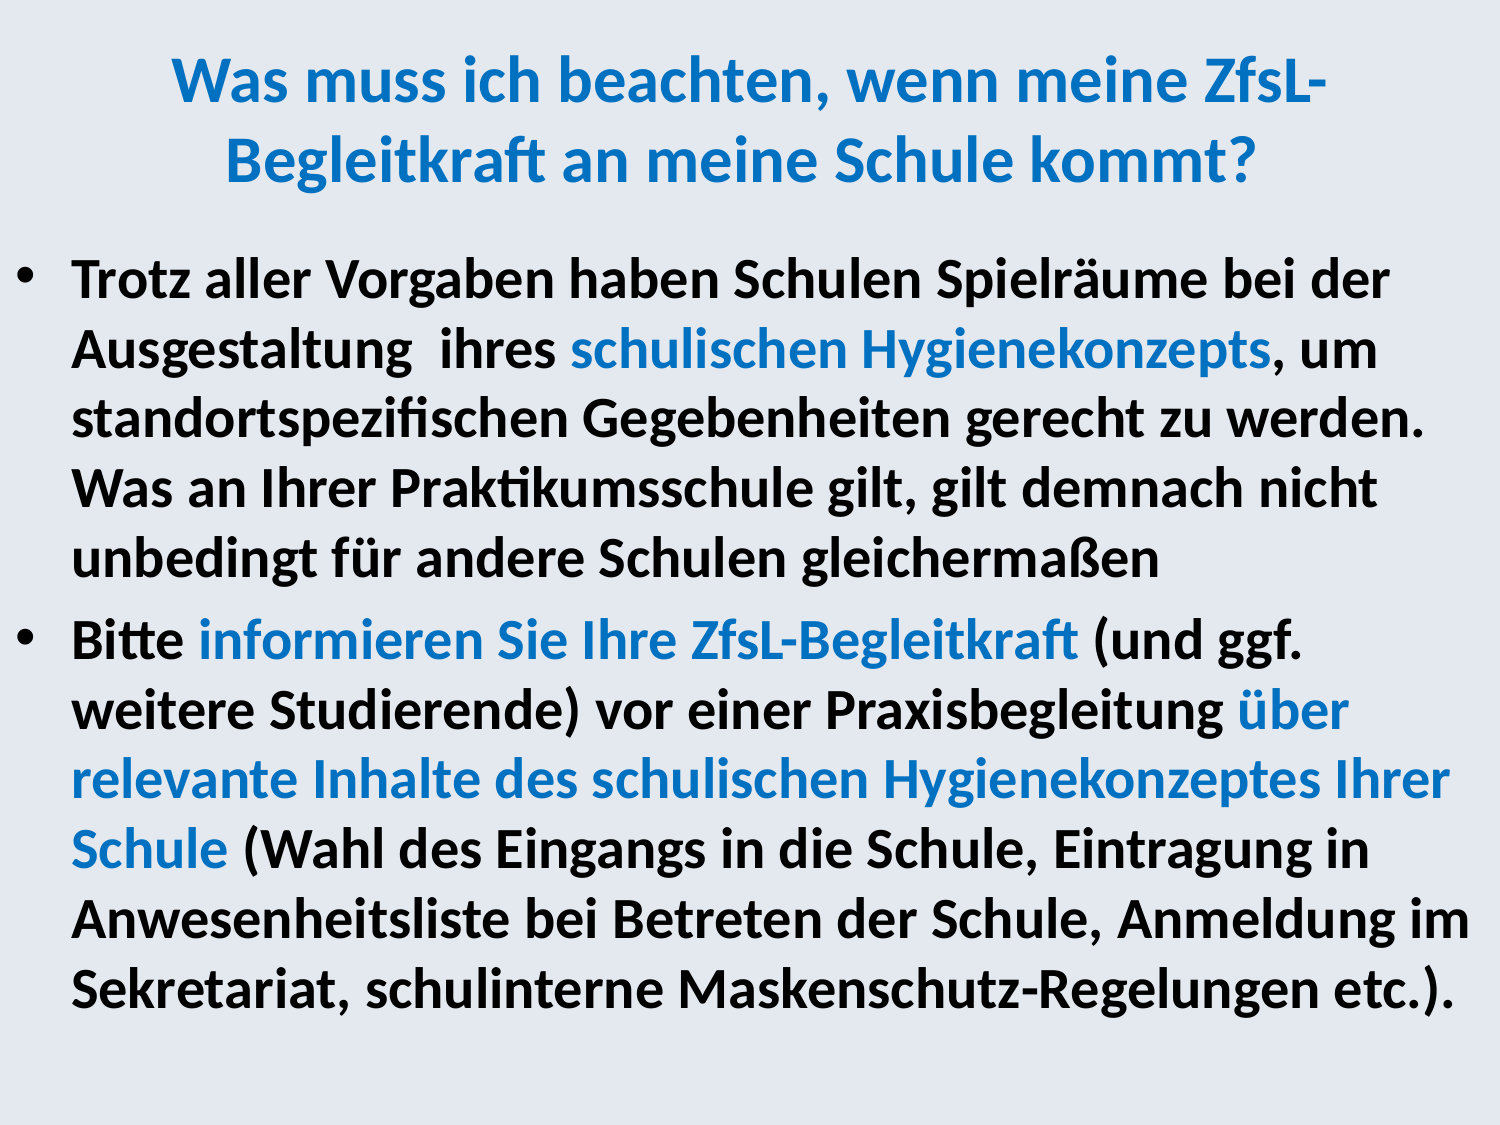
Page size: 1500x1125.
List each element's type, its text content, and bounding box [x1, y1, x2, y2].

title Was muss ich beachten, wenn meine ZfsL-Begleitkraft an meine Schule kommt? [0, 0, 1500, 232]
list Trotz aller Vorgaben haben Schulen Spielräume bei der Ausgestaltung ihres schulischen Hygienekonzepts, um standortspezifischen Gegebenheiten gerecht zu werden. Was an Ihrer Praktikumsschule gilt, gilt demnach nicht unbedingt für andere Schulen gleichermaßen Bitte informieren Sie Ihre ZfsL-Begleitkraft (und ggf. weitere Studierende) vor einer Praxisbegleitung über relevante Inhalte des schulischen Hygienekonzeptes Ihrer Schule (Wahl des Eingangs in die Schule, Eintragung in Anwesenheitsliste bei Betreten der Schule, Anmeldung im Sekretariat, schulinterne Maskenschutz-Regelungen etc.). [0, 232, 1500, 1125]
